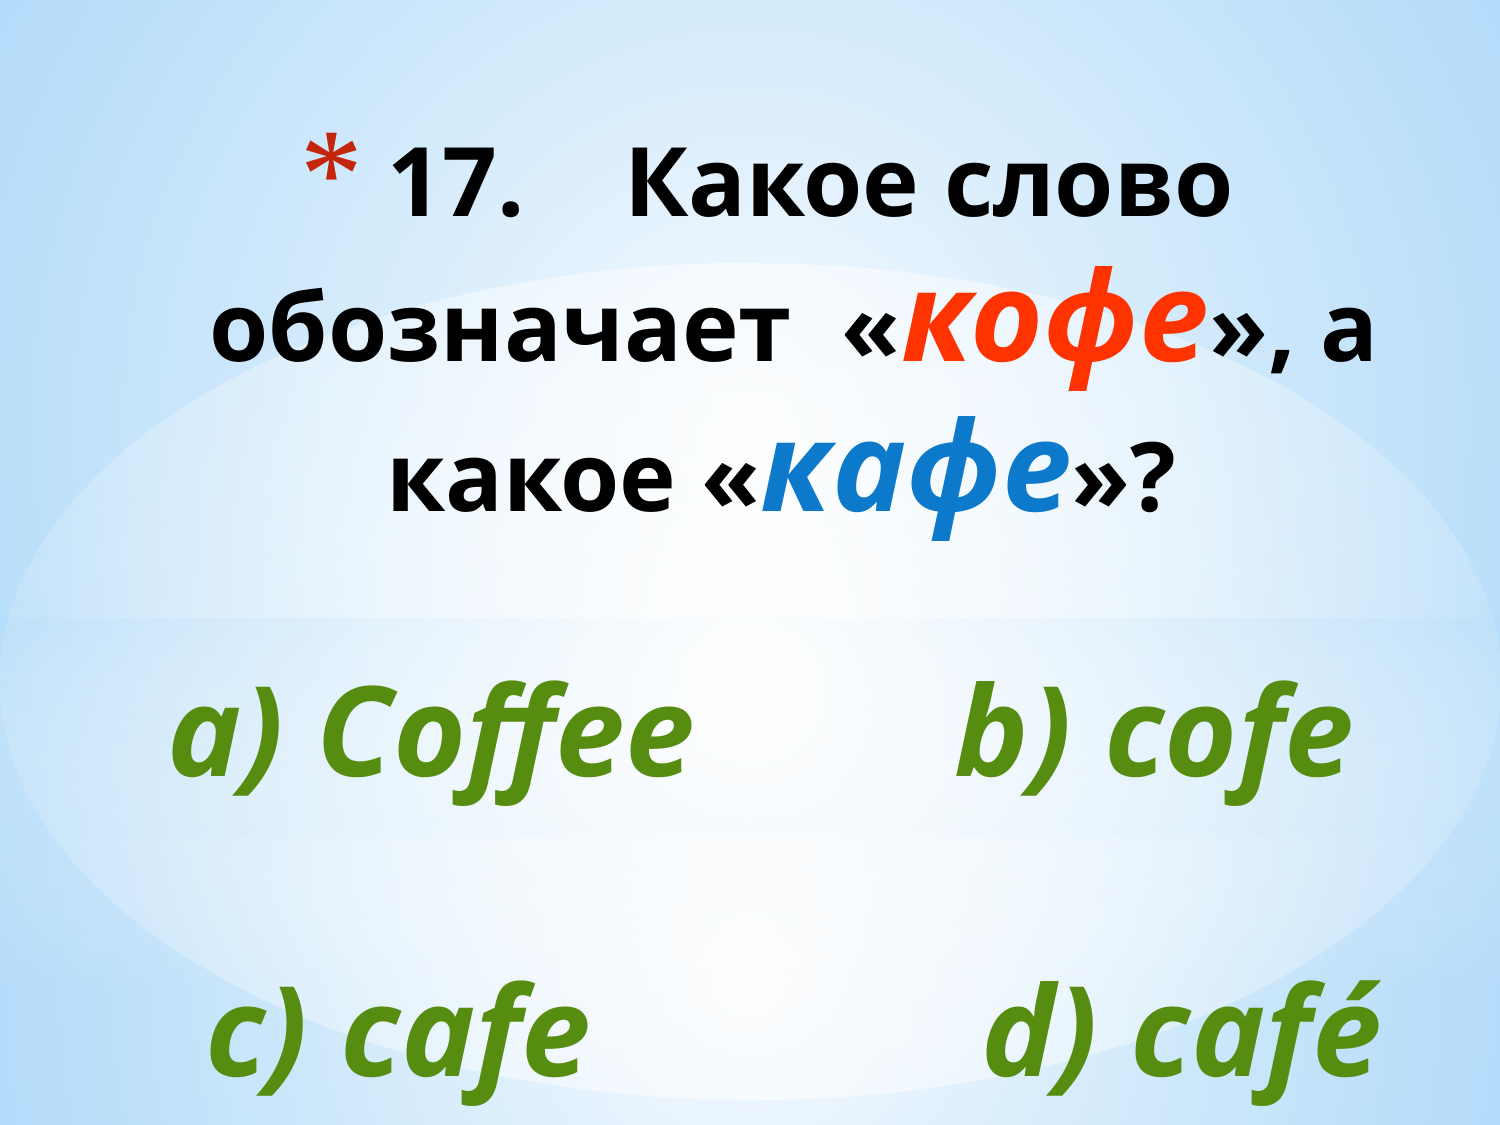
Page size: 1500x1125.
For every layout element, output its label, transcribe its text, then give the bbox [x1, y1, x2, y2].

title 17. Какое слово обозначает «кофе», а какое «кафе»? a) Coffee b) cofe c) cafe d) café [88, 113, 1447, 1047]
